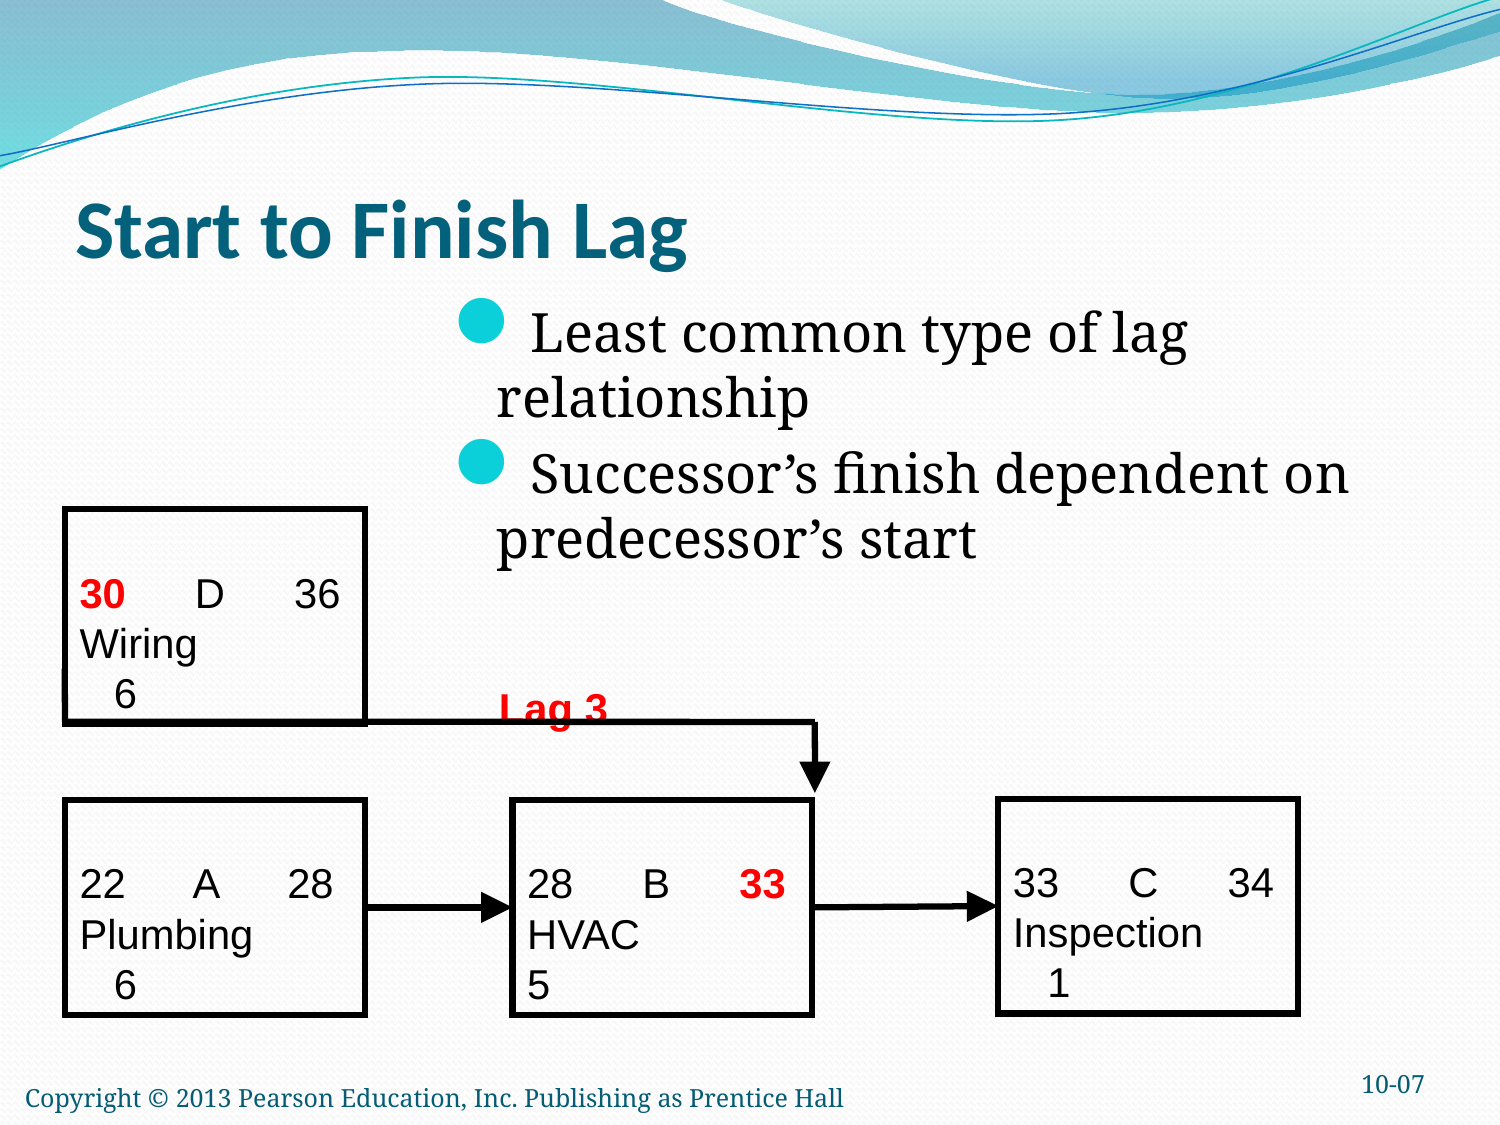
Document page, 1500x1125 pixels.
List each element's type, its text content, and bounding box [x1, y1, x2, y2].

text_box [64, 668, 815, 794]
slide_number 10-07 [1299, 1042, 1425, 1103]
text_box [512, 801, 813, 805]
text_box 22 A 28 Plumbing 6 [64, 804, 365, 1015]
slide_number 10-22 [64, 800, 365, 805]
text_box 30 D 36 Wiring 6 [64, 509, 365, 668]
title Start to Finish Lag [74, 87, 1426, 276]
text_box 28 B 33 HVAC 5 [512, 804, 813, 1015]
text_box 33 C 34 Inspection 1 [998, 798, 1299, 1014]
list Least common type of lag relationship Successor’s finish dependent on predecessor’s start [436, 290, 1436, 617]
